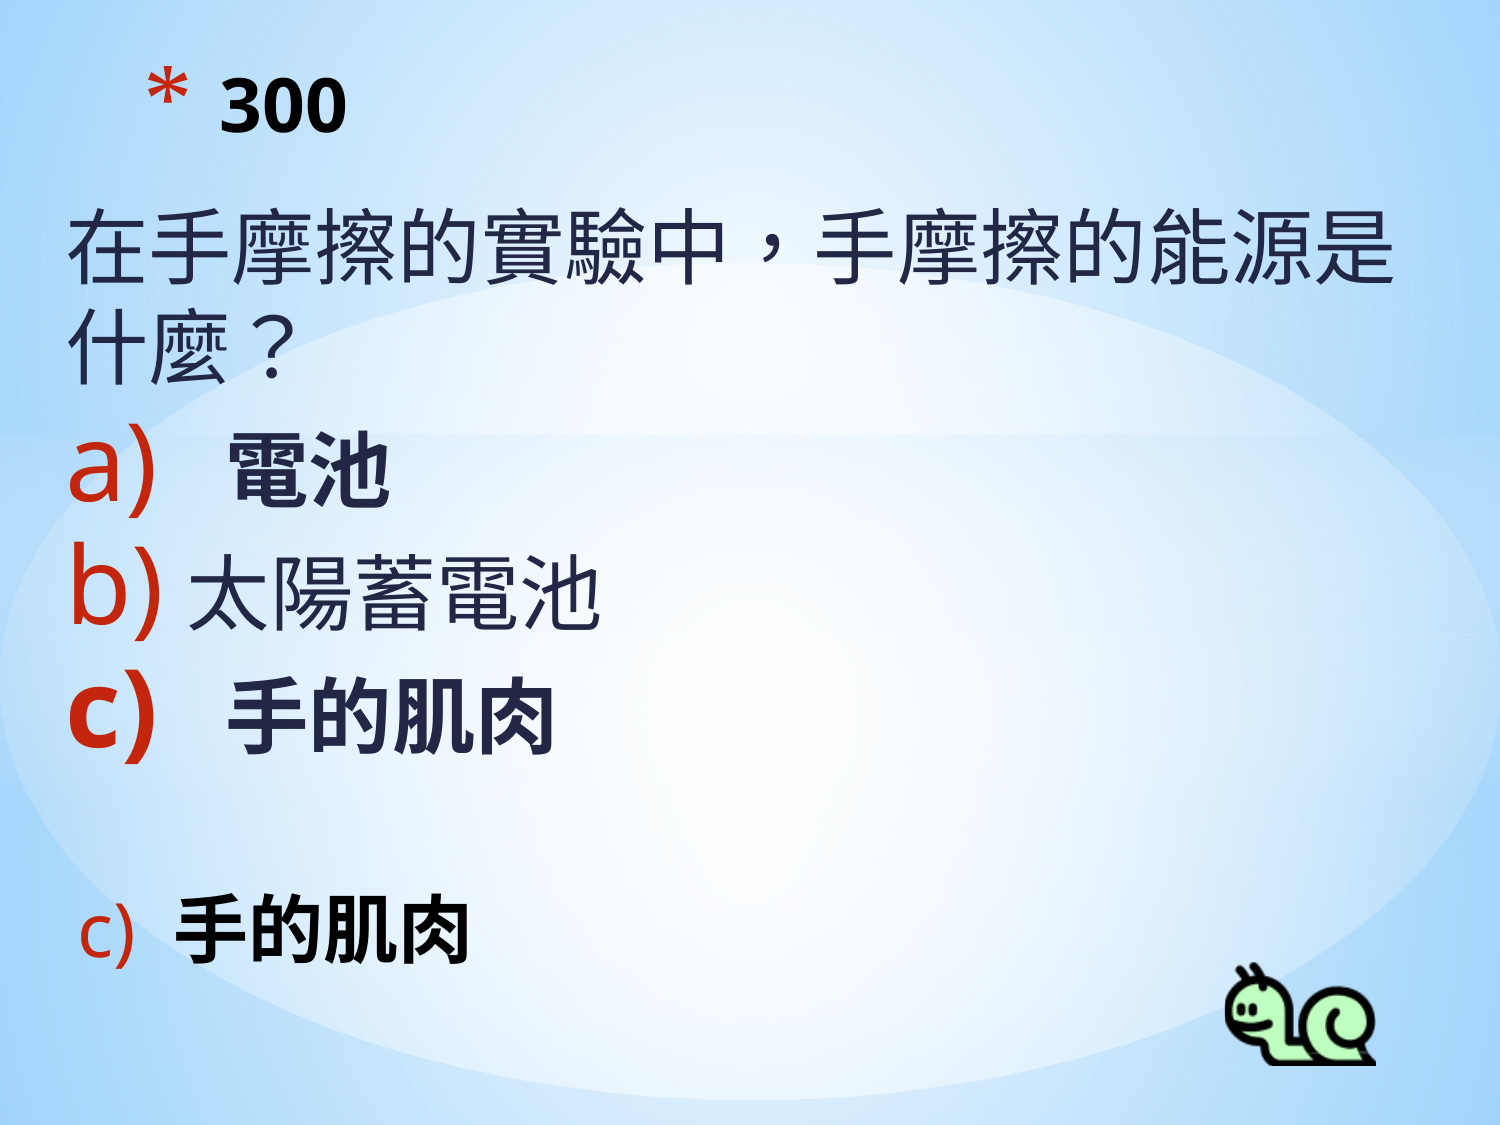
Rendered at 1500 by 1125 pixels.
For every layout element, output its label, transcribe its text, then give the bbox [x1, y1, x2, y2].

subtitle 在手摩擦的實驗中，手摩擦的能源是什麼？ 電池 太陽蓄電池 手的肌肉 [50, 187, 1475, 838]
picture [1224, 962, 1377, 1067]
title 300 [99, 50, 475, 213]
text_box c) 手的肌肉 [49, 874, 1113, 1125]
